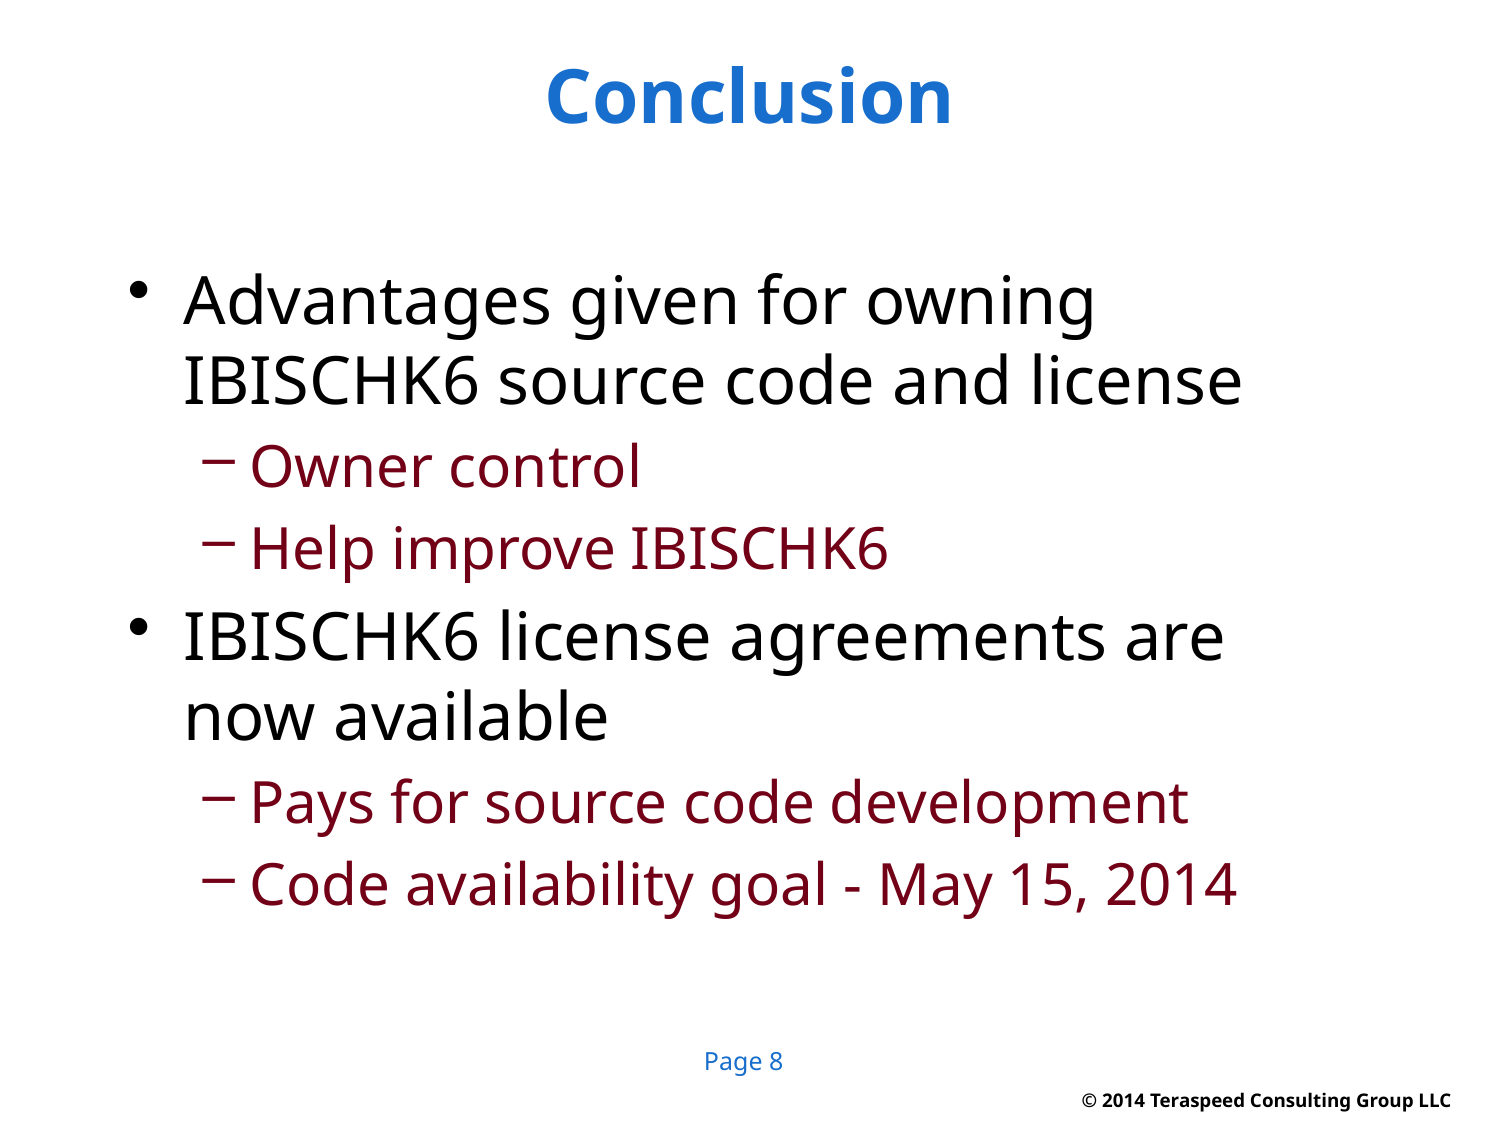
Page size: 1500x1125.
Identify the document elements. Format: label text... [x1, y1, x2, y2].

title Conclusion [112, 0, 1388, 188]
list Advantages given for owning IBISCHK6 source code and license Owner control Help improve IBISCHK6 IBISCHK6 license agreements are now available Pays for source code development Code availability goal - May 15, 2014 [112, 249, 1388, 1001]
